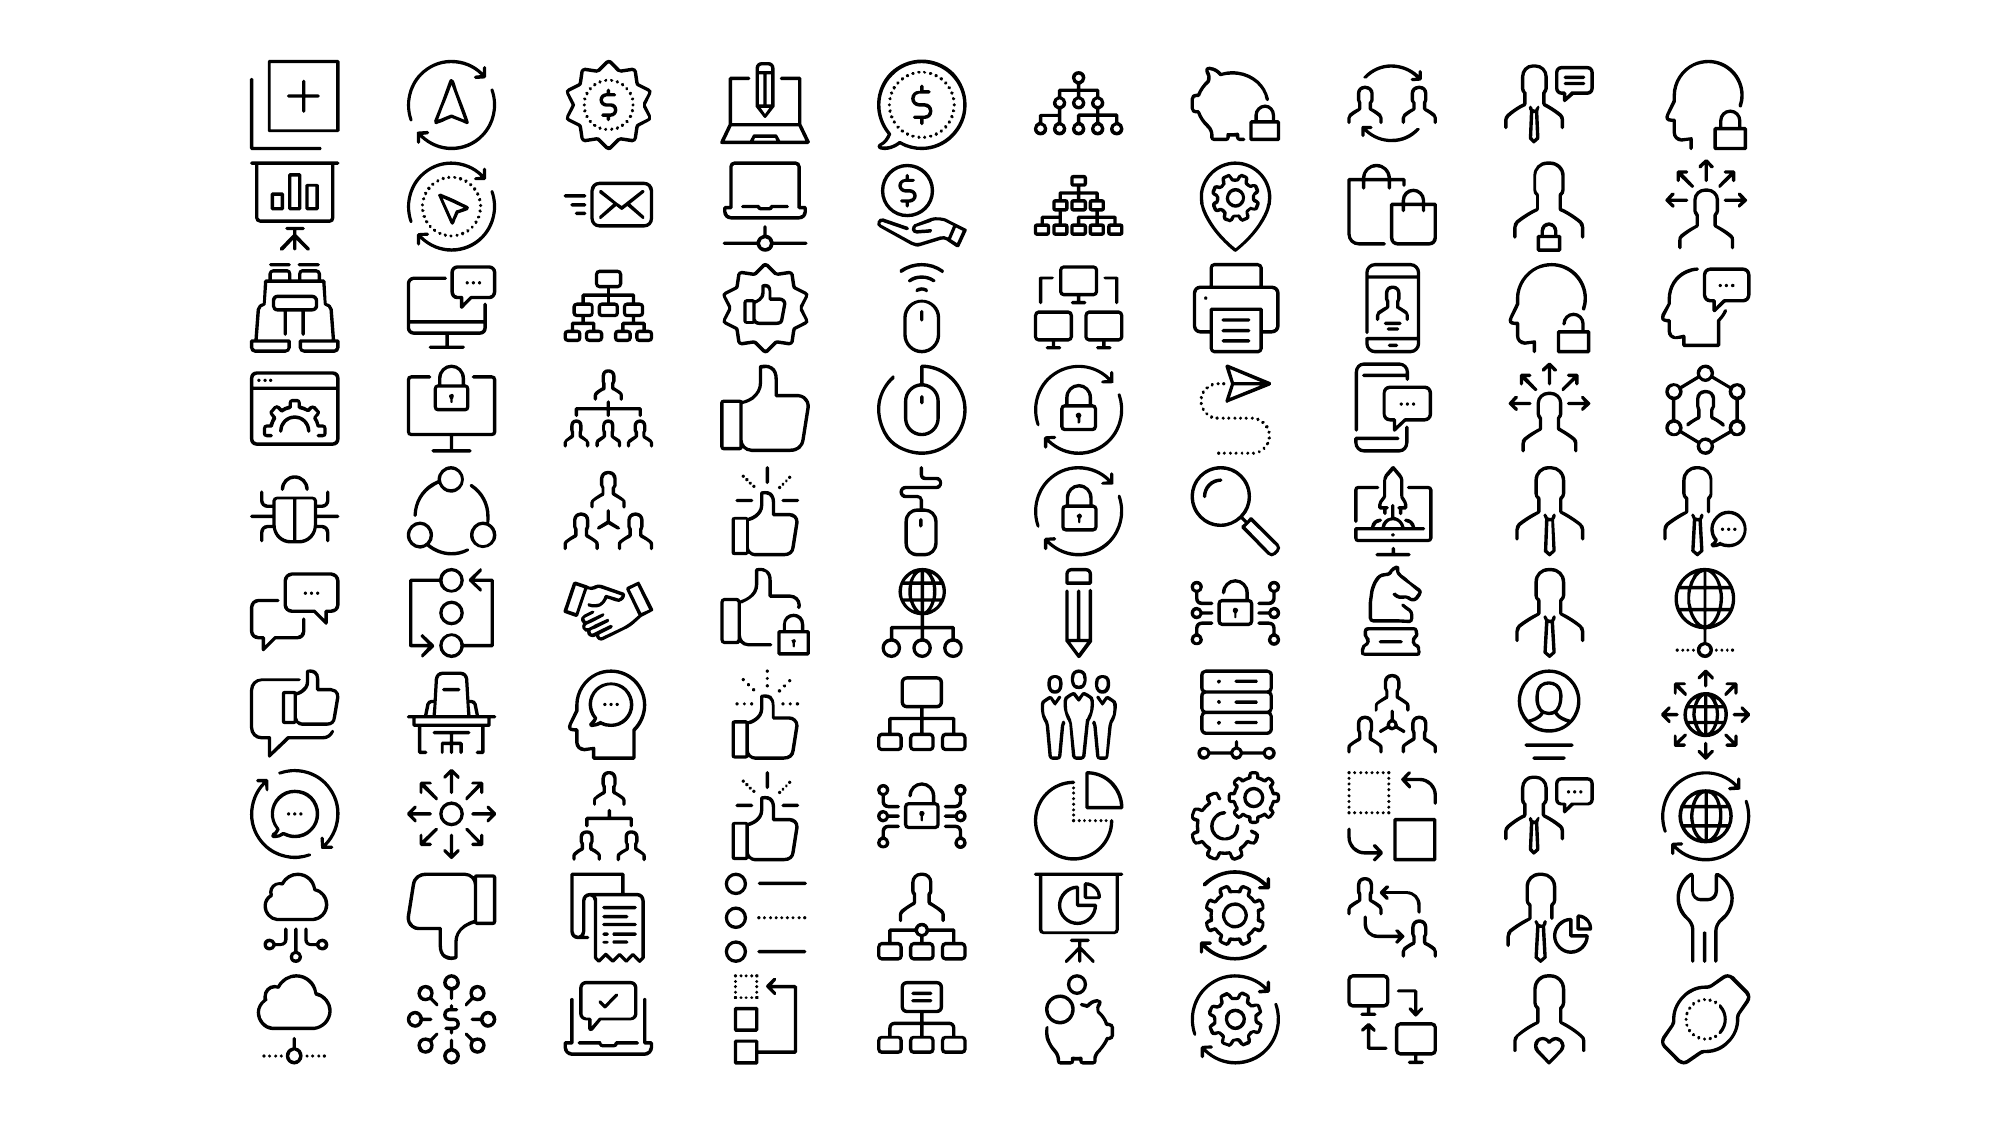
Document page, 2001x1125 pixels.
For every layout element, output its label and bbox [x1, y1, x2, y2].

text_box [1506, 872, 1557, 948]
text_box [1532, 756, 1566, 760]
text_box [563, 512, 599, 551]
text_box [877, 922, 967, 961]
text_box [1528, 816, 1540, 855]
text_box [1063, 692, 1095, 760]
text_box [249, 161, 340, 223]
text_box [777, 780, 792, 795]
text_box [724, 906, 748, 930]
text_box [724, 940, 748, 963]
text_box [1190, 974, 1271, 1036]
text_box [1718, 170, 1736, 188]
text_box [877, 59, 967, 151]
text_box [1401, 85, 1437, 125]
text_box [1043, 393, 1124, 455]
text_box [563, 269, 654, 343]
text_box [877, 783, 901, 809]
text_box [563, 194, 587, 198]
text_box [1085, 771, 1124, 810]
text_box [443, 1038, 460, 1065]
text_box [724, 872, 748, 896]
text_box [1199, 161, 1272, 252]
text_box [765, 771, 770, 790]
text_box [593, 369, 623, 401]
text_box [465, 1032, 486, 1054]
text_box [1671, 799, 1751, 862]
text_box [1354, 362, 1410, 432]
text_box [1040, 695, 1066, 760]
text_box [626, 419, 654, 448]
text_box [1361, 1023, 1388, 1050]
text_box [581, 581, 654, 641]
text_box [283, 572, 340, 625]
text_box [443, 1004, 460, 1035]
text_box [1396, 989, 1423, 1017]
text_box [1038, 276, 1055, 305]
text_box [1065, 588, 1093, 659]
text_box [1504, 64, 1565, 130]
text_box [278, 768, 340, 849]
text_box [280, 226, 310, 251]
text_box [1678, 188, 1735, 250]
text_box [1060, 383, 1098, 432]
text_box [593, 771, 626, 806]
text_box [469, 484, 497, 549]
text_box [249, 490, 340, 544]
text_box [1678, 789, 1733, 844]
text_box [280, 475, 309, 492]
text_box [406, 375, 497, 453]
text_box [1347, 827, 1383, 862]
text_box [1401, 919, 1437, 958]
text_box [1070, 669, 1087, 690]
text_box [617, 512, 654, 551]
text_box [915, 287, 928, 293]
text_box [1723, 192, 1748, 208]
text_box [1697, 741, 1714, 760]
text_box [406, 872, 497, 961]
text_box [741, 474, 756, 489]
text_box [908, 275, 936, 283]
text_box [1065, 567, 1093, 585]
text_box [1710, 510, 1747, 548]
text_box [1393, 817, 1437, 862]
text_box [249, 678, 334, 758]
text_box [1203, 870, 1271, 890]
text_box [572, 830, 601, 861]
text_box [1205, 884, 1265, 946]
text_box [249, 371, 340, 446]
text_box [1517, 669, 1581, 733]
text_box [899, 466, 943, 557]
text_box [590, 181, 654, 228]
text_box [419, 781, 438, 801]
text_box [943, 809, 967, 823]
text_box [616, 830, 646, 862]
text_box [450, 265, 497, 309]
text_box [406, 161, 487, 223]
text_box [1515, 567, 1585, 643]
text_box [1190, 791, 1259, 861]
text_box [1665, 192, 1689, 208]
text_box [1045, 998, 1115, 1065]
text_box [1561, 373, 1579, 392]
text_box [1197, 740, 1276, 760]
text_box [249, 778, 311, 860]
text_box [585, 808, 633, 828]
text_box [1555, 65, 1594, 103]
text_box [249, 598, 306, 652]
text_box [439, 801, 464, 827]
text_box [416, 88, 497, 151]
text_box [563, 581, 626, 617]
text_box [1190, 466, 1281, 557]
text_box [1257, 621, 1281, 646]
text_box [417, 1032, 439, 1054]
text_box [1673, 682, 1687, 696]
text_box [1519, 373, 1538, 392]
text_box [731, 490, 799, 557]
text_box [1363, 915, 1405, 944]
text_box [755, 62, 775, 118]
text_box [777, 475, 792, 490]
text_box [1094, 675, 1111, 694]
text_box [417, 984, 439, 1007]
text_box [574, 400, 642, 418]
text_box [1556, 312, 1591, 354]
text_box [590, 470, 626, 509]
text_box [877, 980, 967, 1054]
text_box [1555, 777, 1594, 814]
text_box [563, 419, 590, 448]
text_box [1504, 775, 1565, 841]
text_box [1092, 695, 1117, 760]
text_box [1676, 872, 1734, 963]
text_box [1673, 733, 1687, 747]
text_box [1566, 396, 1591, 411]
text_box [1257, 606, 1281, 620]
text_box [1363, 64, 1422, 82]
text_box [416, 190, 497, 252]
text_box [263, 872, 329, 922]
text_box [1374, 673, 1410, 712]
text_box [443, 833, 460, 860]
text_box [1665, 364, 1746, 455]
text_box [943, 783, 967, 809]
text_box [263, 927, 288, 951]
text_box [1515, 466, 1585, 541]
text_box [1066, 974, 1088, 996]
text_box [1190, 66, 1269, 142]
text_box [285, 1036, 303, 1065]
text_box [1365, 262, 1421, 354]
text_box [249, 269, 340, 353]
text_box [1033, 780, 1114, 861]
text_box [1713, 109, 1748, 151]
text_box [406, 671, 497, 755]
text_box [565, 59, 652, 151]
text_box [1382, 385, 1433, 432]
text_box [1190, 606, 1214, 620]
text_box [877, 824, 901, 849]
text_box [1702, 267, 1751, 313]
text_box [267, 59, 340, 133]
text_box [1524, 743, 1574, 747]
text_box [1207, 991, 1263, 1048]
text_box [1661, 267, 1727, 348]
text_box [1533, 1036, 1565, 1065]
text_box [1033, 872, 1124, 935]
text_box [722, 262, 809, 354]
text_box [757, 881, 807, 886]
text_box [1033, 71, 1124, 136]
text_box [1249, 104, 1281, 142]
text_box [1375, 546, 1411, 557]
text_box [1379, 709, 1406, 734]
text_box [434, 79, 469, 125]
text_box [1347, 974, 1390, 1016]
text_box [1043, 494, 1124, 557]
text_box [1200, 669, 1273, 735]
text_box [1521, 391, 1578, 453]
text_box [406, 59, 487, 122]
text_box [777, 613, 810, 656]
text_box [1691, 513, 1704, 557]
text_box [880, 163, 935, 218]
text_box [268, 263, 291, 267]
text_box [741, 779, 756, 793]
text_box [877, 364, 967, 455]
text_box [1663, 466, 1713, 541]
text_box [1347, 85, 1383, 125]
text_box [899, 262, 944, 274]
text_box [1347, 163, 1406, 246]
text_box [1378, 466, 1408, 516]
text_box [433, 364, 470, 412]
text_box [1368, 565, 1422, 624]
text_box [1394, 1022, 1437, 1065]
text_box [1192, 262, 1280, 354]
text_box [1724, 733, 1738, 747]
text_box [406, 1010, 433, 1028]
text_box [409, 567, 464, 658]
text_box [1360, 627, 1421, 656]
text_box [413, 466, 464, 517]
text_box [1347, 715, 1383, 754]
text_box [289, 927, 303, 963]
text_box [567, 669, 647, 760]
text_box [1103, 276, 1119, 305]
text_box [1034, 466, 1114, 528]
text_box [723, 161, 807, 220]
text_box [574, 211, 587, 216]
text_box [1552, 917, 1589, 954]
text_box [304, 927, 329, 951]
text_box [1536, 222, 1562, 252]
text_box [1661, 974, 1751, 1065]
text_box [1227, 771, 1281, 825]
text_box [1065, 938, 1095, 963]
text_box [1683, 692, 1728, 738]
text_box [1542, 362, 1558, 386]
text_box [1033, 310, 1074, 350]
text_box [406, 276, 487, 349]
text_box [1033, 174, 1124, 236]
text_box [1200, 1002, 1280, 1065]
text_box [765, 466, 770, 485]
text_box [1543, 513, 1556, 557]
text_box [465, 828, 484, 847]
text_box [439, 568, 494, 659]
text_box [1543, 615, 1556, 659]
text_box [1724, 682, 1738, 696]
text_box [1217, 579, 1254, 627]
text_box [781, 498, 800, 503]
text_box [1401, 715, 1437, 754]
text_box [1665, 59, 1744, 151]
text_box [1576, 914, 1593, 931]
text_box [406, 521, 469, 556]
text_box [1190, 580, 1214, 606]
text_box [1045, 994, 1075, 1025]
text_box [443, 769, 460, 795]
text_box [781, 803, 800, 808]
text_box [1034, 364, 1114, 427]
text_box [877, 676, 967, 752]
text_box [1698, 159, 1714, 183]
text_box [256, 974, 332, 1031]
text_box [443, 974, 460, 1001]
text_box [249, 77, 322, 151]
text_box [943, 824, 967, 849]
text_box [1389, 188, 1437, 246]
text_box [720, 76, 810, 145]
text_box [1084, 310, 1124, 350]
text_box [297, 263, 320, 267]
text_box [281, 669, 340, 726]
text_box [1534, 920, 1547, 963]
text_box [1379, 885, 1421, 914]
text_box [570, 872, 645, 963]
text_box [465, 781, 484, 801]
text_box [881, 567, 963, 659]
text_box [1661, 771, 1741, 833]
text_box [1262, 441, 1270, 450]
text_box [731, 795, 799, 862]
text_box [720, 567, 801, 647]
text_box [1225, 364, 1271, 403]
text_box [407, 805, 432, 823]
text_box [1676, 170, 1695, 188]
text_box [419, 828, 438, 847]
text_box [1361, 125, 1420, 143]
text_box [1401, 771, 1437, 805]
text_box [1661, 706, 1679, 724]
text_box [270, 789, 320, 839]
text_box [1528, 105, 1540, 144]
text_box [1199, 941, 1267, 961]
text_box [877, 809, 901, 823]
text_box [1061, 484, 1098, 532]
text_box [1732, 706, 1750, 724]
text_box [898, 872, 945, 923]
text_box [1513, 974, 1586, 1053]
text_box [471, 805, 496, 823]
text_box [877, 217, 967, 248]
text_box [563, 997, 654, 1056]
text_box [731, 694, 799, 760]
text_box [1354, 485, 1433, 543]
text_box [1257, 580, 1281, 606]
text_box [903, 299, 941, 354]
text_box [570, 203, 587, 207]
text_box [1513, 161, 1585, 239]
text_box [1508, 262, 1587, 354]
text_box [733, 978, 798, 1065]
text_box [470, 1010, 497, 1028]
text_box [757, 949, 807, 954]
text_box [1508, 396, 1532, 411]
text_box [579, 980, 638, 1032]
text_box [465, 984, 486, 1007]
text_box [595, 419, 622, 448]
text_box [1354, 425, 1409, 453]
text_box [903, 782, 940, 830]
text_box [1190, 621, 1214, 646]
text_box [597, 509, 621, 530]
text_box [1347, 877, 1383, 916]
text_box [1697, 669, 1714, 688]
text_box [1674, 567, 1736, 659]
text_box [1047, 675, 1063, 694]
text_box [1059, 265, 1099, 305]
text_box [720, 364, 810, 453]
text_box [722, 225, 808, 252]
